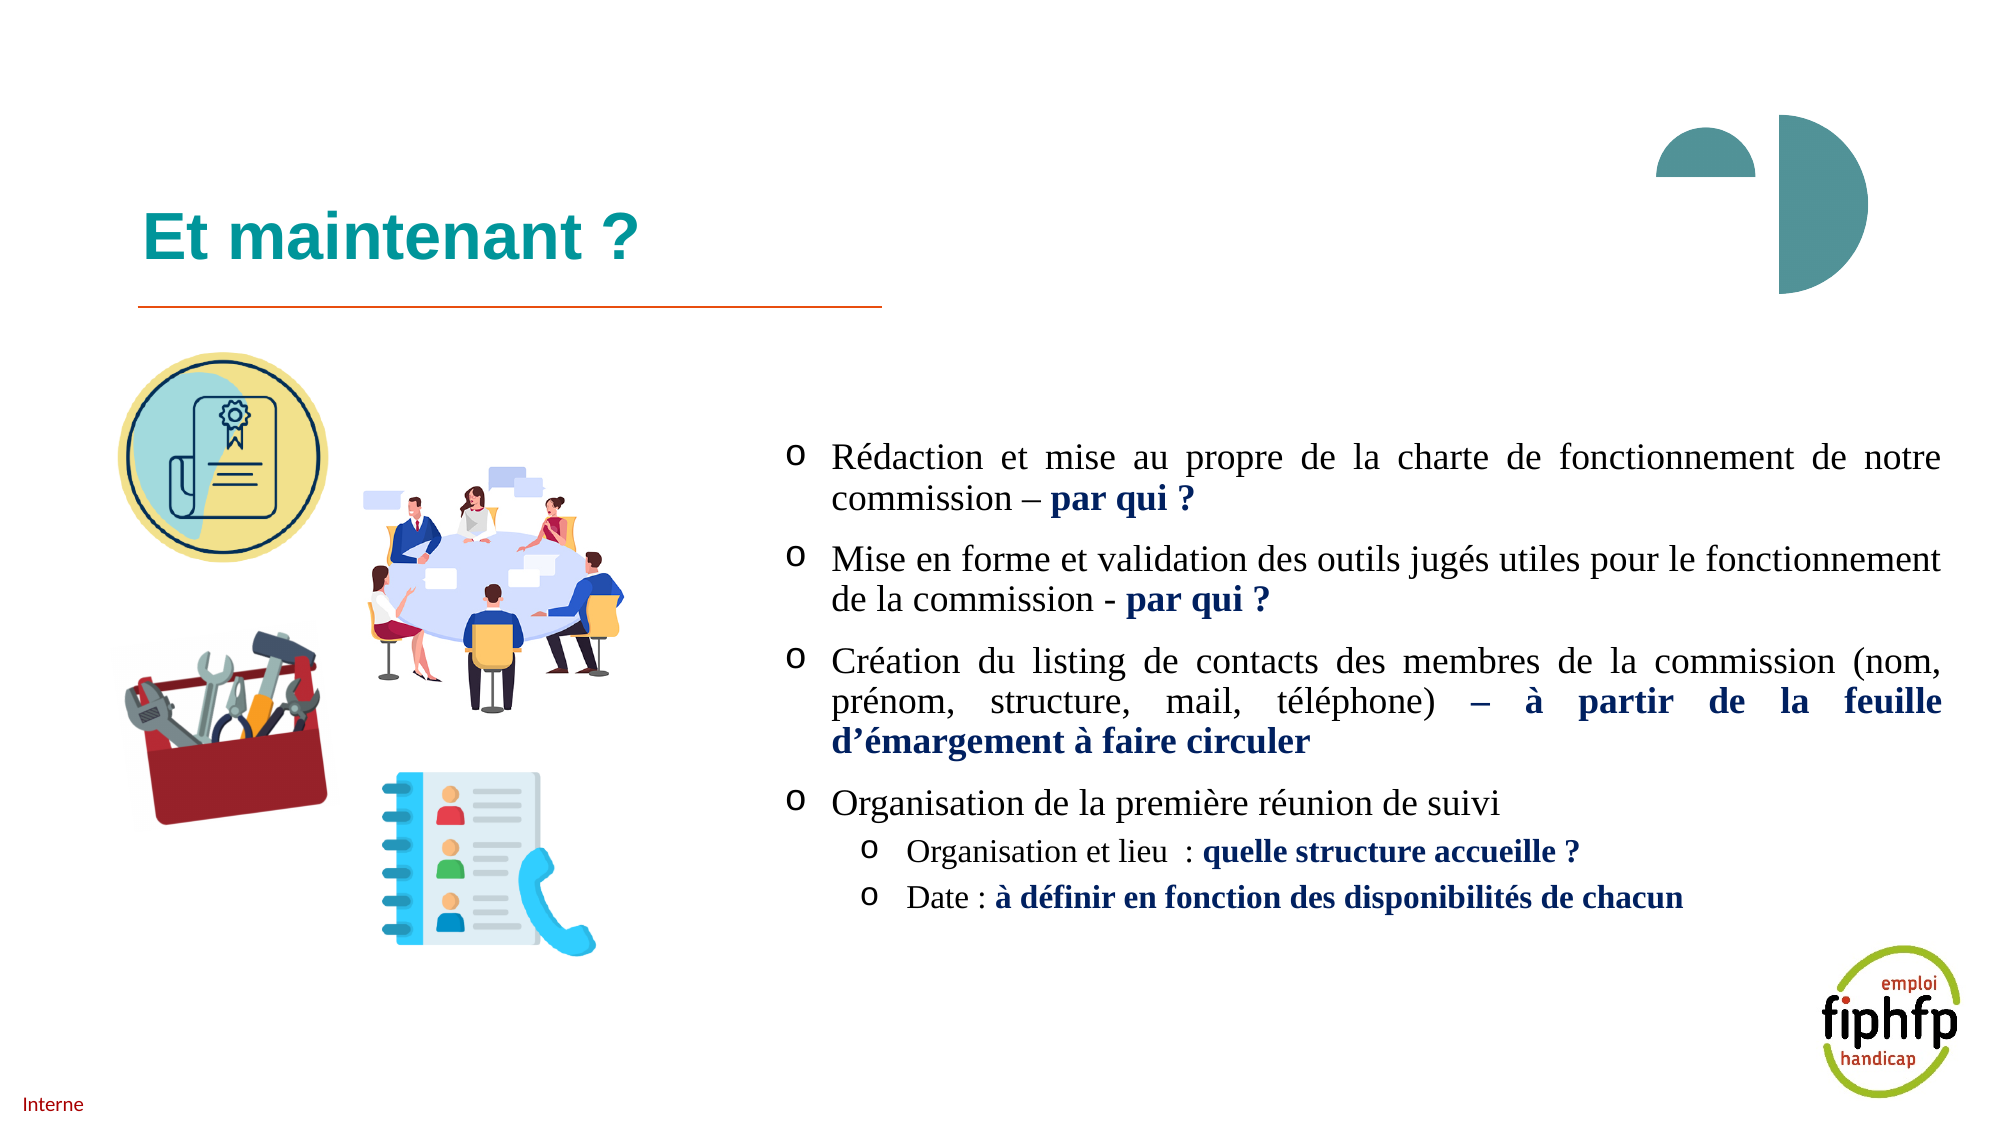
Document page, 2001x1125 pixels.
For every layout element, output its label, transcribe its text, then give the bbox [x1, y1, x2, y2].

picture [1816, 941, 1966, 1101]
picture [102, 349, 717, 831]
picture [376, 763, 606, 971]
list Rédaction et mise au propre de la charte de fonctionnement de notre commission – par qui ? Mise en forme et validation des outils jugés utiles pour le fonctionnement de la commission - par qui ? Création du listing de contacts des membres de la commission (nom, prénom, structure, mail, téléphone) – à partir de la feuille d’émargement à faire circuler Organisation de la première réunion de suivi Organisation et lieu : quelle structure accueille ? Date : à définir en fonction des disponibilités de chacun [769, 429, 1958, 994]
picture [1768, 104, 1879, 304]
title Et maintenant ? [127, 160, 1745, 282]
picture [1651, 122, 1761, 183]
